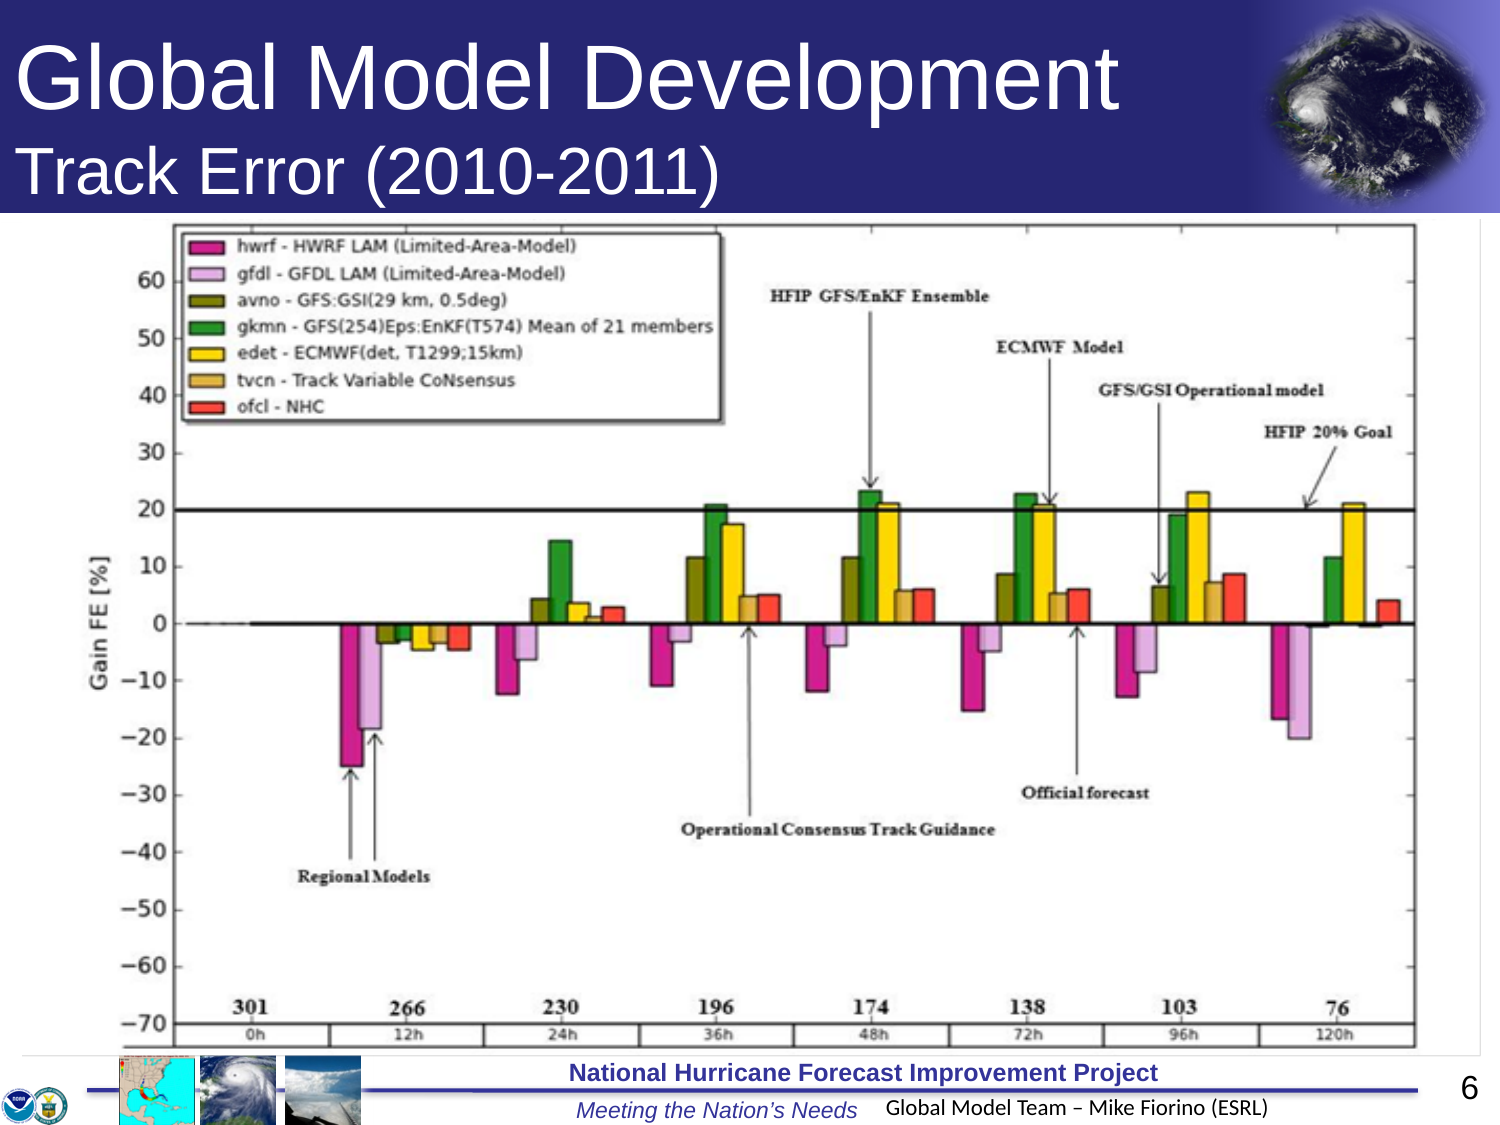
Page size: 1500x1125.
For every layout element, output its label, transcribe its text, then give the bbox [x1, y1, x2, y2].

picture [21, 219, 1483, 1125]
picture [0, 1087, 68, 1125]
text_box Global Model Team – Mike Fiorino (ESRL) [871, 1085, 1482, 1125]
text_box Global Model Development Track Error (2010-2011) [0, 0, 1500, 225]
